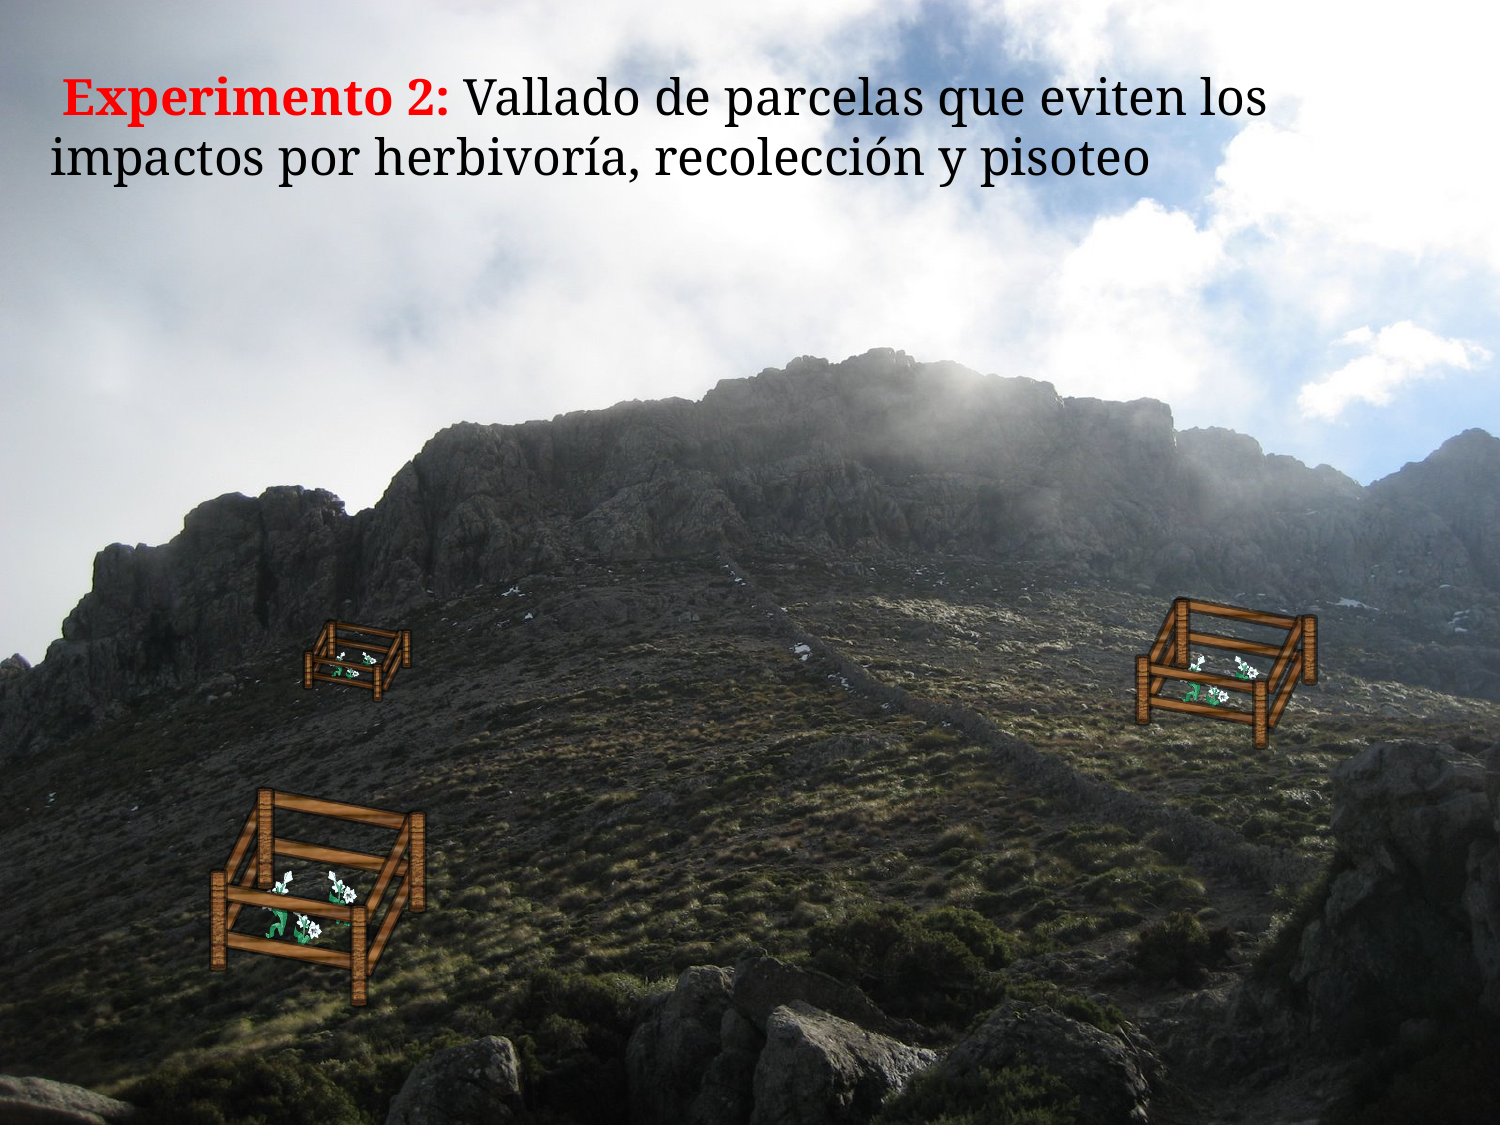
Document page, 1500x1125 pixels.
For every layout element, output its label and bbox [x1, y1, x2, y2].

picture [0, 0, 1500, 1125]
text_box [1136, 597, 1316, 749]
text_box [210, 784, 426, 1006]
text_box [304, 620, 411, 702]
